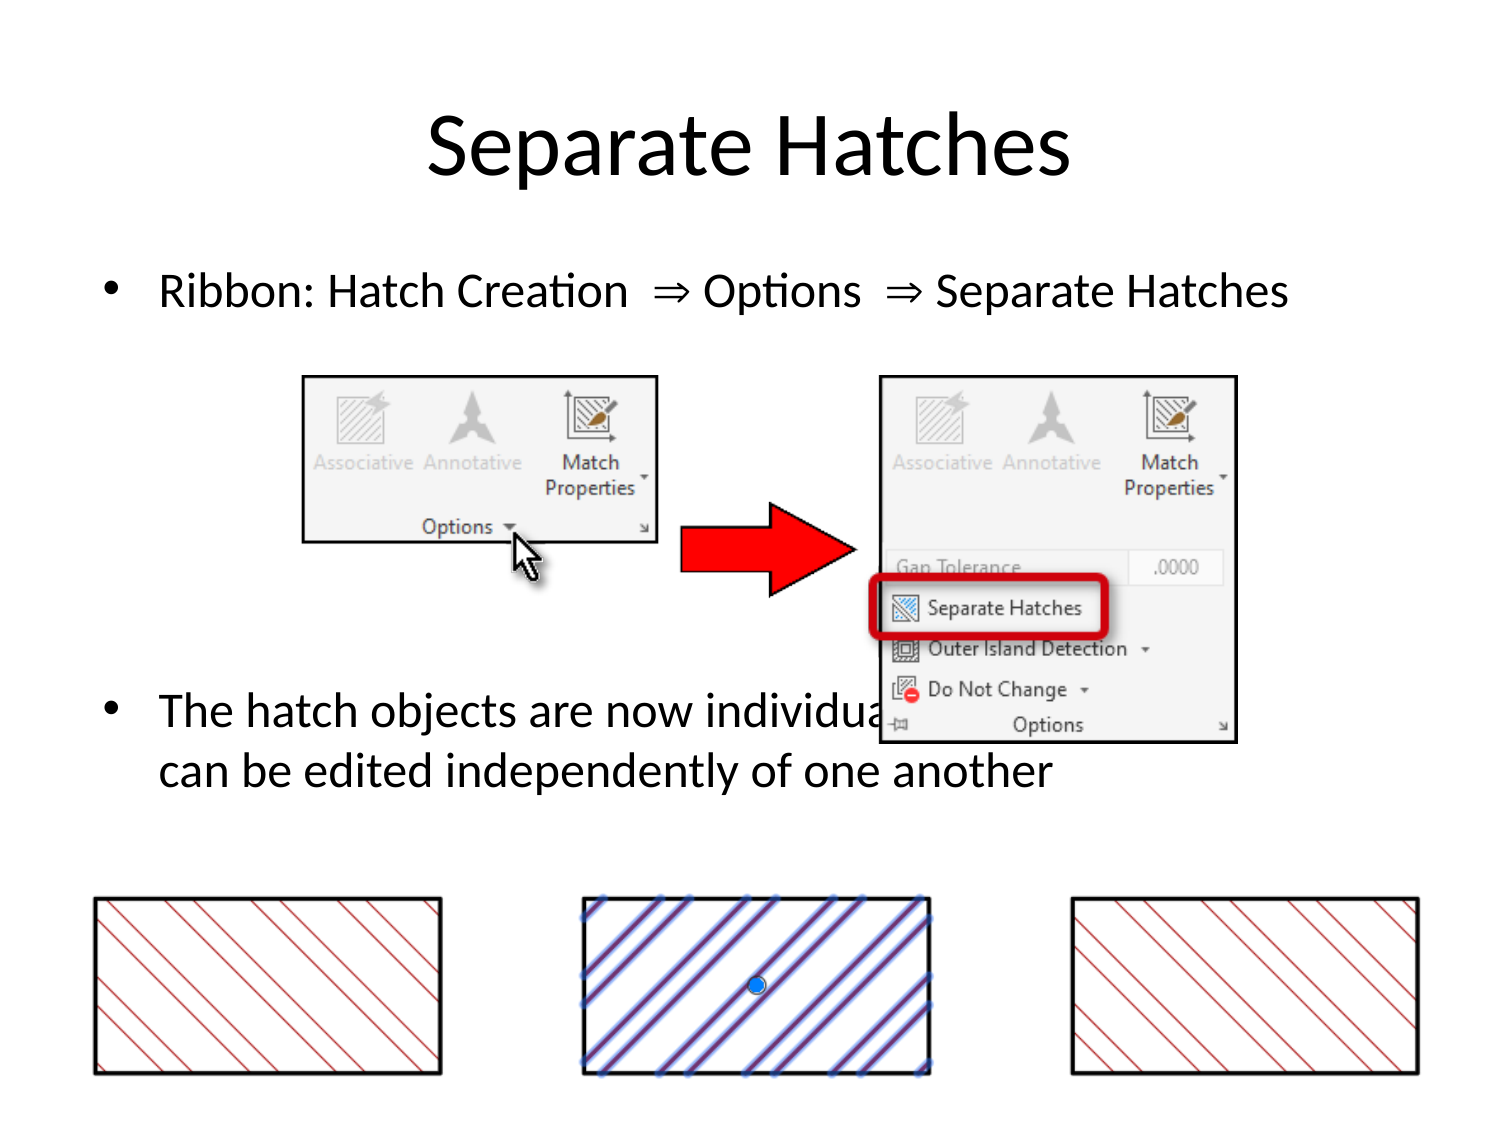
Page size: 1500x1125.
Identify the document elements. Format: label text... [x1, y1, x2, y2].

picture [299, 374, 1238, 745]
title Separate Hatches [75, 45, 1425, 233]
list Ribbon: Hatch Creation  Options  Separate Hatches The hatch objects are now individually selectable and can be edited independently of one another [87, 249, 1313, 893]
picture [90, 892, 1424, 1081]
